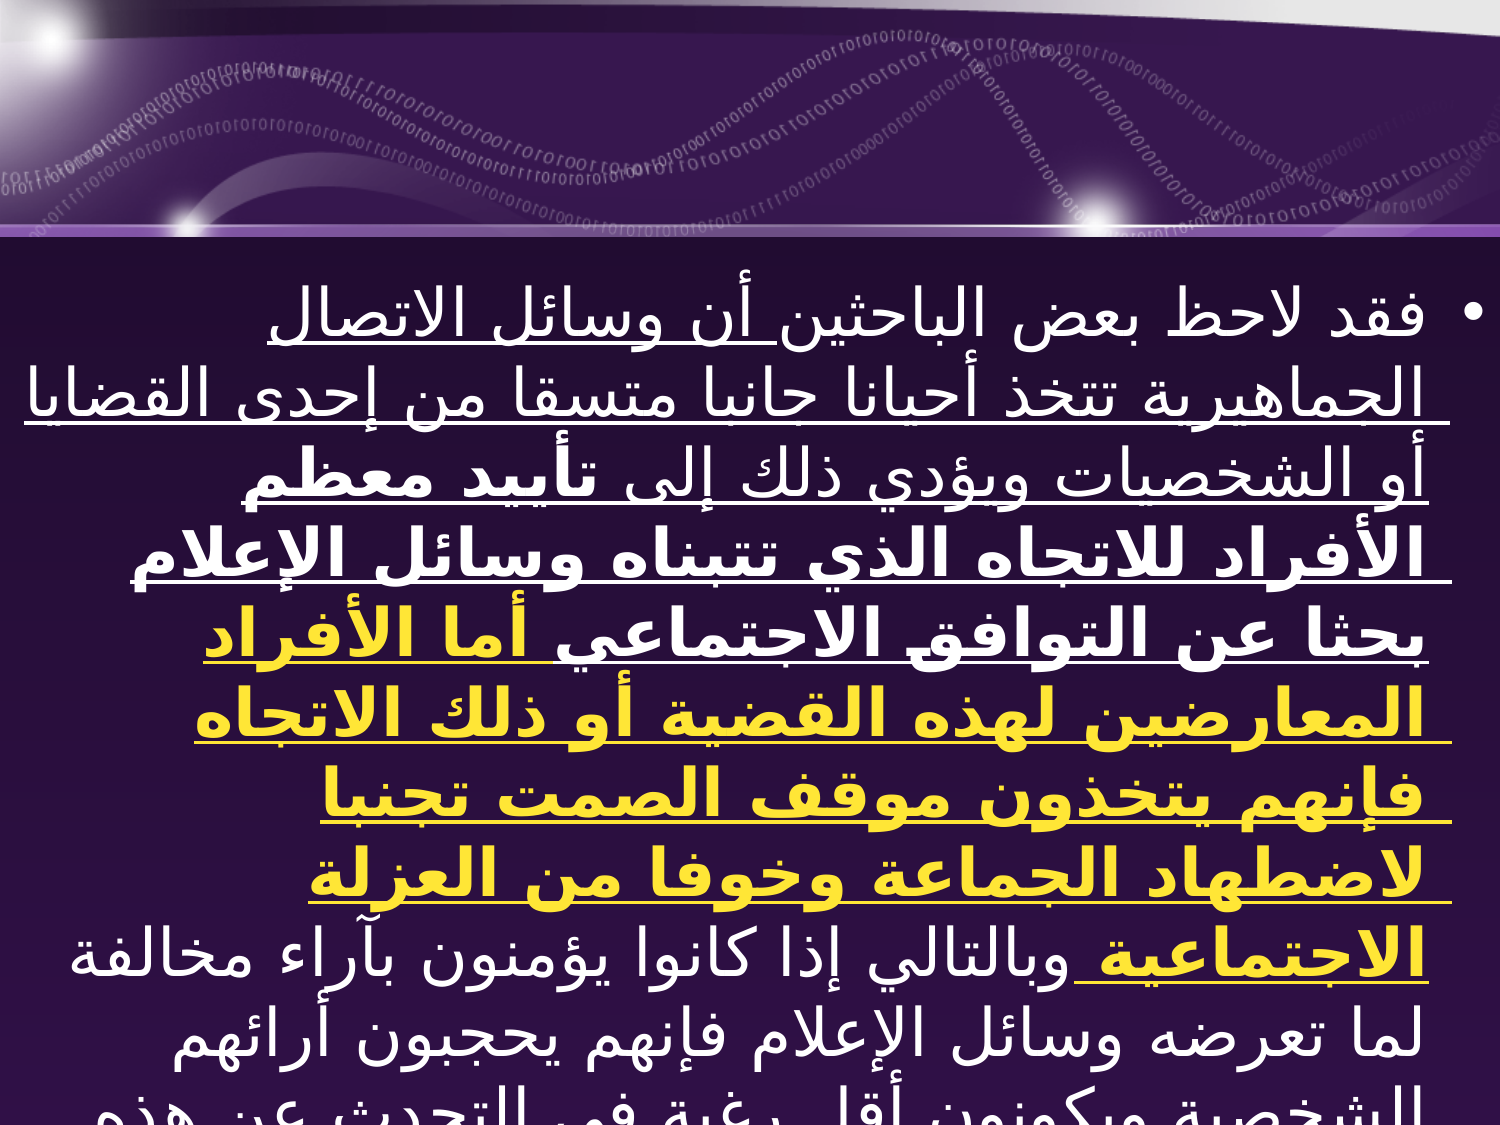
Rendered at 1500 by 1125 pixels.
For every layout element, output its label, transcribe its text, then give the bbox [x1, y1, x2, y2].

picture [0, 0, 1500, 237]
list فقد لاحظ بعض الباحثين أن وسائل الاتصال الجماهيرية تتخذ أحيانا جانبا متسقا من إحدى القضايا أو الشخصيات ويؤدي ذلك إلى تأييد معظم الأفراد للاتجاه الذي تتبناه وسائل الإعلام بحثا عن التوافق الاجتماعي أما الأفراد المعارضين لهذه القضية أو ذلك الاتجاه فإنهم يتخذون موقف الصمت تجنبا لاضطهاد الجماعة وخوفا من العزلة الاجتماعية وبالتالي إذا كانوا يؤمنون بآراء مخالفة لما تعرضه وسائل الإعلام فإنهم يحجبون أرائهم الشخصية ويكونون أقل رغبة في التحدث عن هذه الآراء مع الآخرين أما إذا كان هؤلاء الناس لديهم أراء منسجمة مع ما تبثه وسائل الإعلام فإنهم يميلون أكثر إلى الإعلان عن هذه الآراء والتحدث بشأنها للحصول على القبول الاجتماعي. [0, 262, 1500, 1005]
